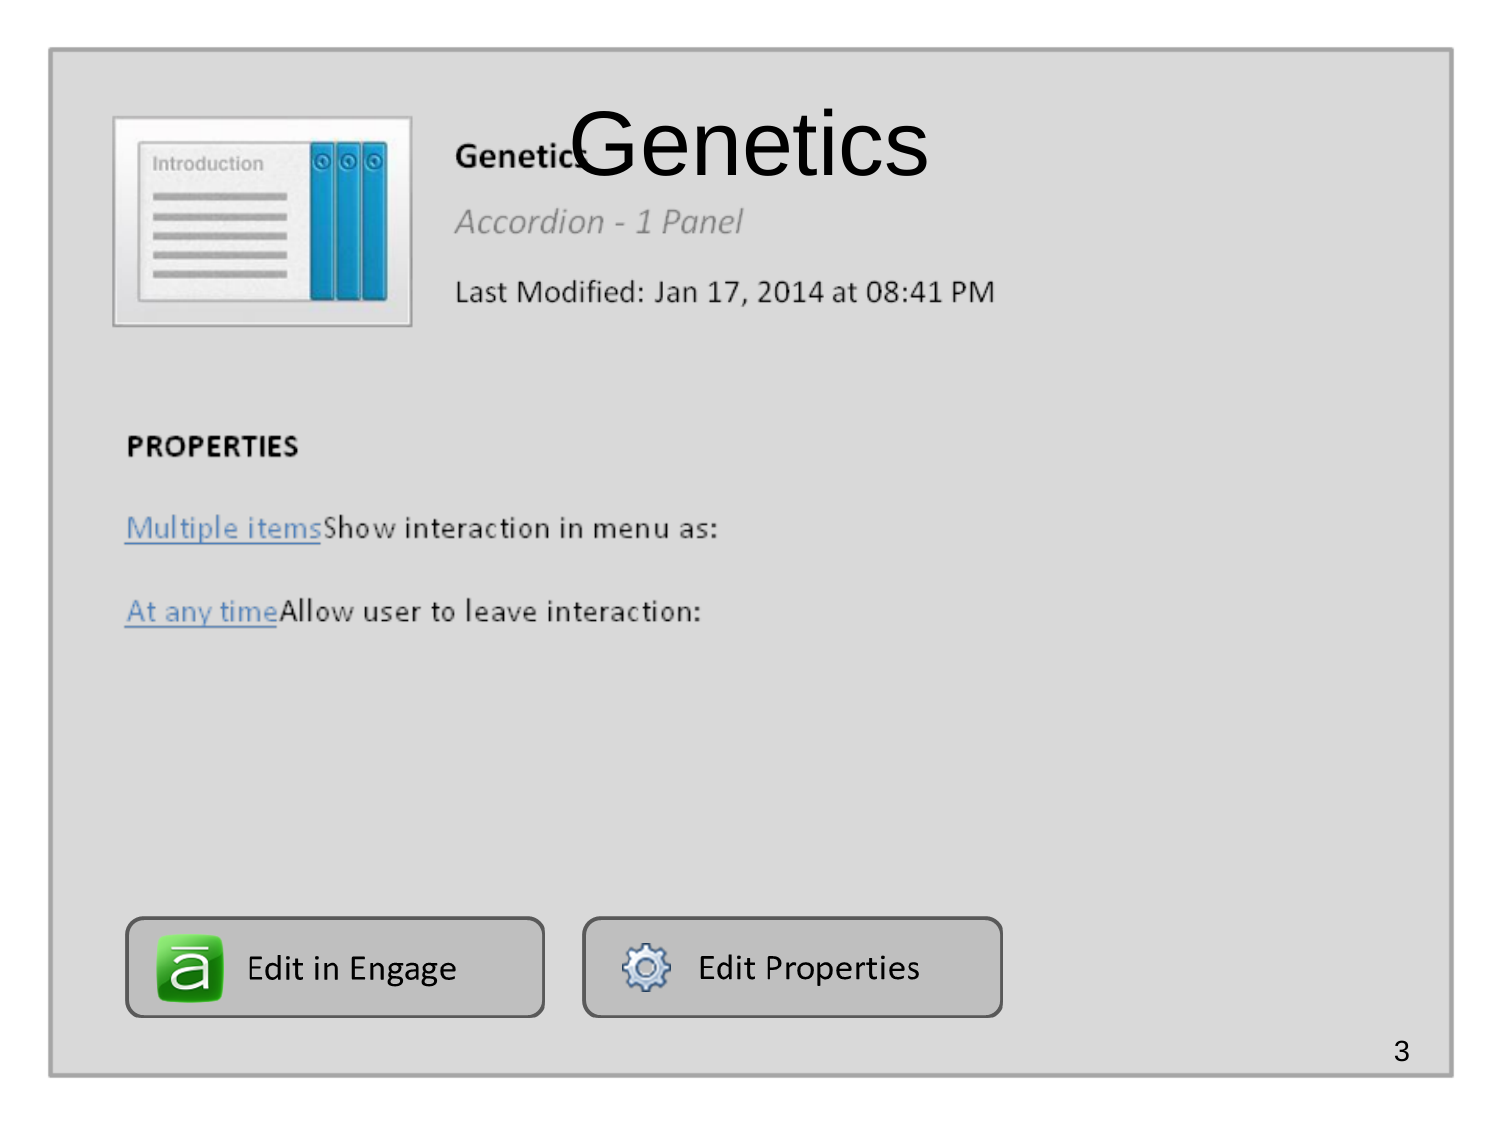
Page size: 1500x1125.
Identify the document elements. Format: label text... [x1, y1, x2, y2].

title Genetics [75, 45, 1425, 233]
slide_number 3 [1074, 1024, 1426, 1103]
picture [0, 0, 1500, 1125]
